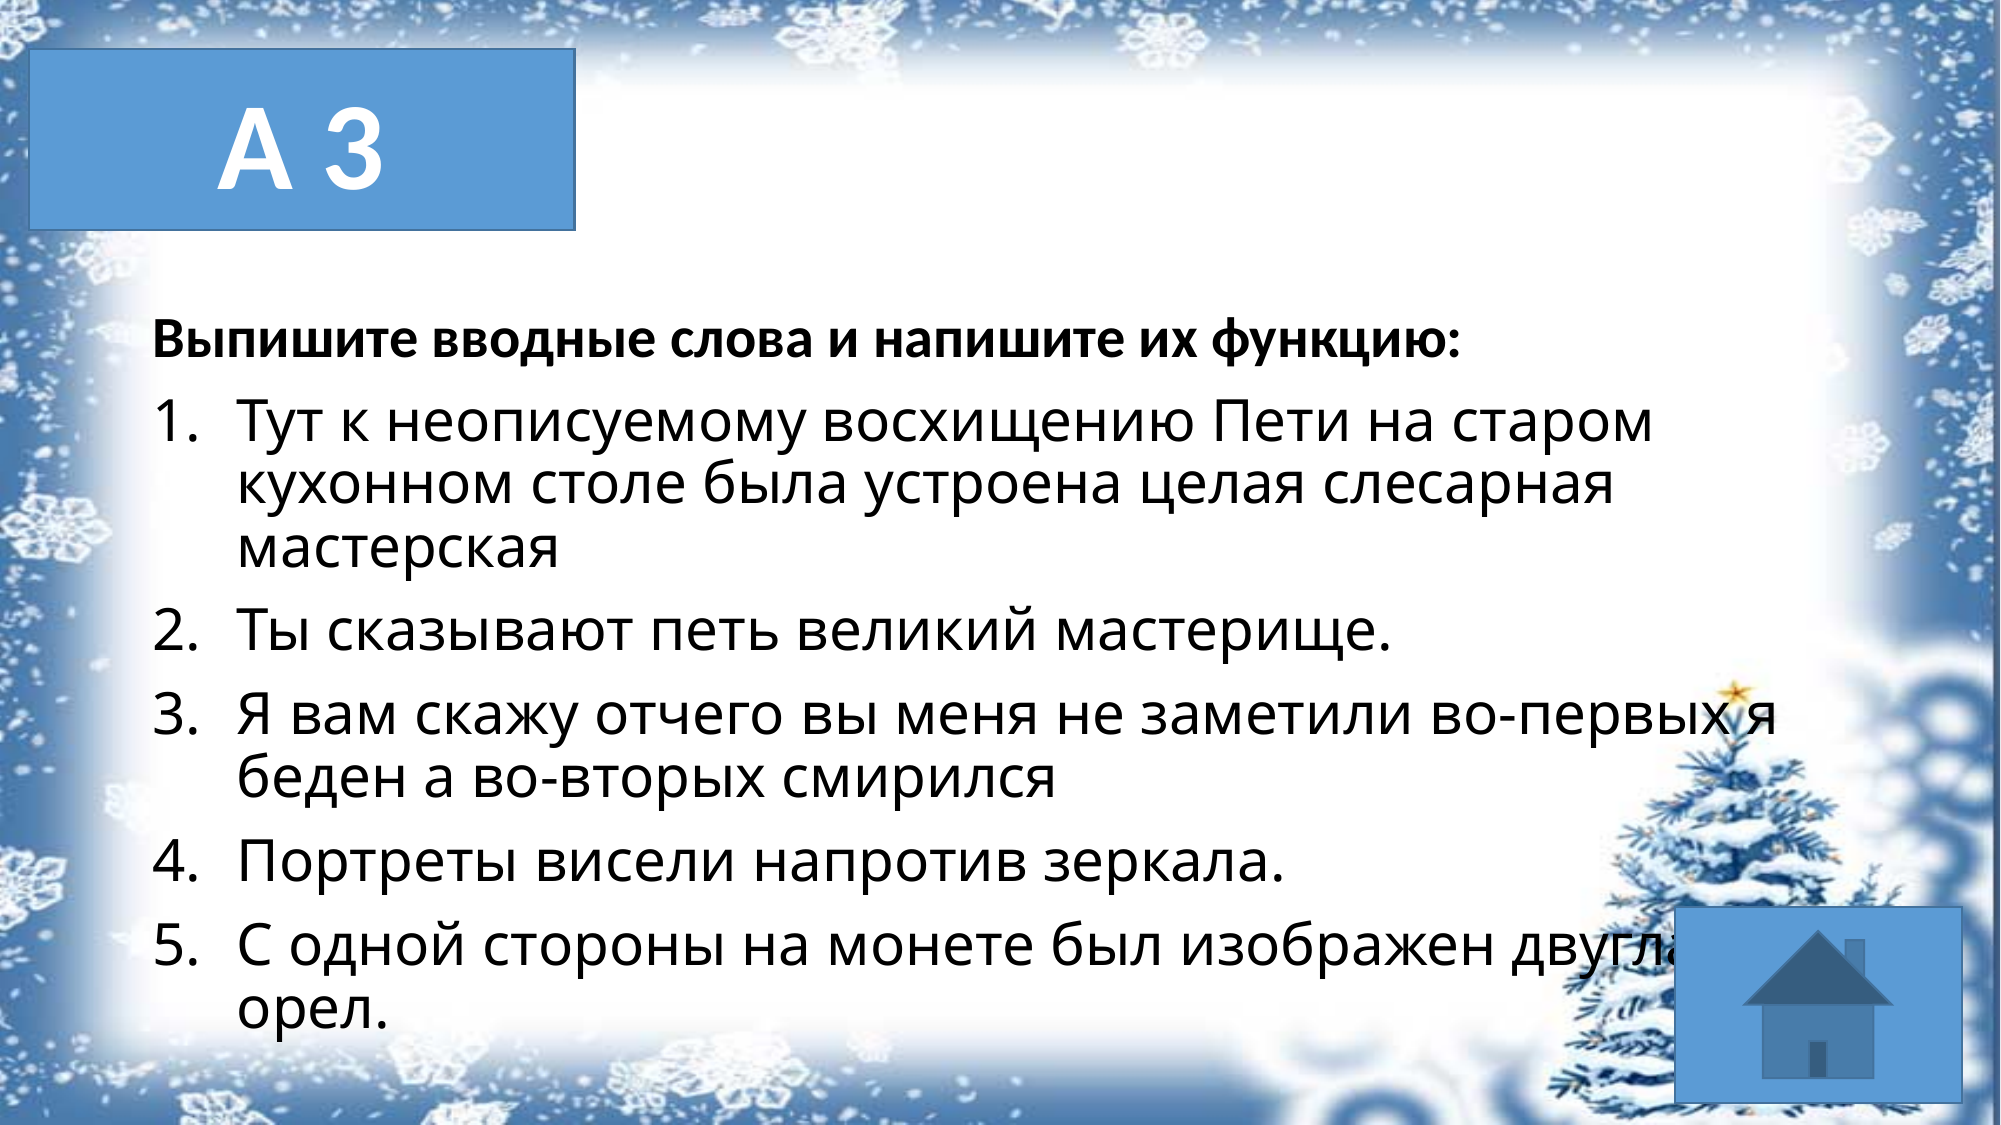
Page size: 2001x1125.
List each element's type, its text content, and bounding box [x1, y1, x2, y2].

text_box [1674, 906, 1963, 1104]
list Выпишите вводные слова и напишите их функцию: Тут к неописуемому восхищению Пети на старом кухонном столе была устроена целая слесарная мастерская Ты сказывают петь великий мастерище. Я вам скажу отчего вы меня не заметили во-первых я беден а во-вторых смирился Портреты висели напротив зеркала. С одной стороны на монете был изображен двуглавый орел. [137, 299, 1863, 1014]
text_box А 3 [28, 48, 576, 231]
picture [0, 0, 2001, 1125]
